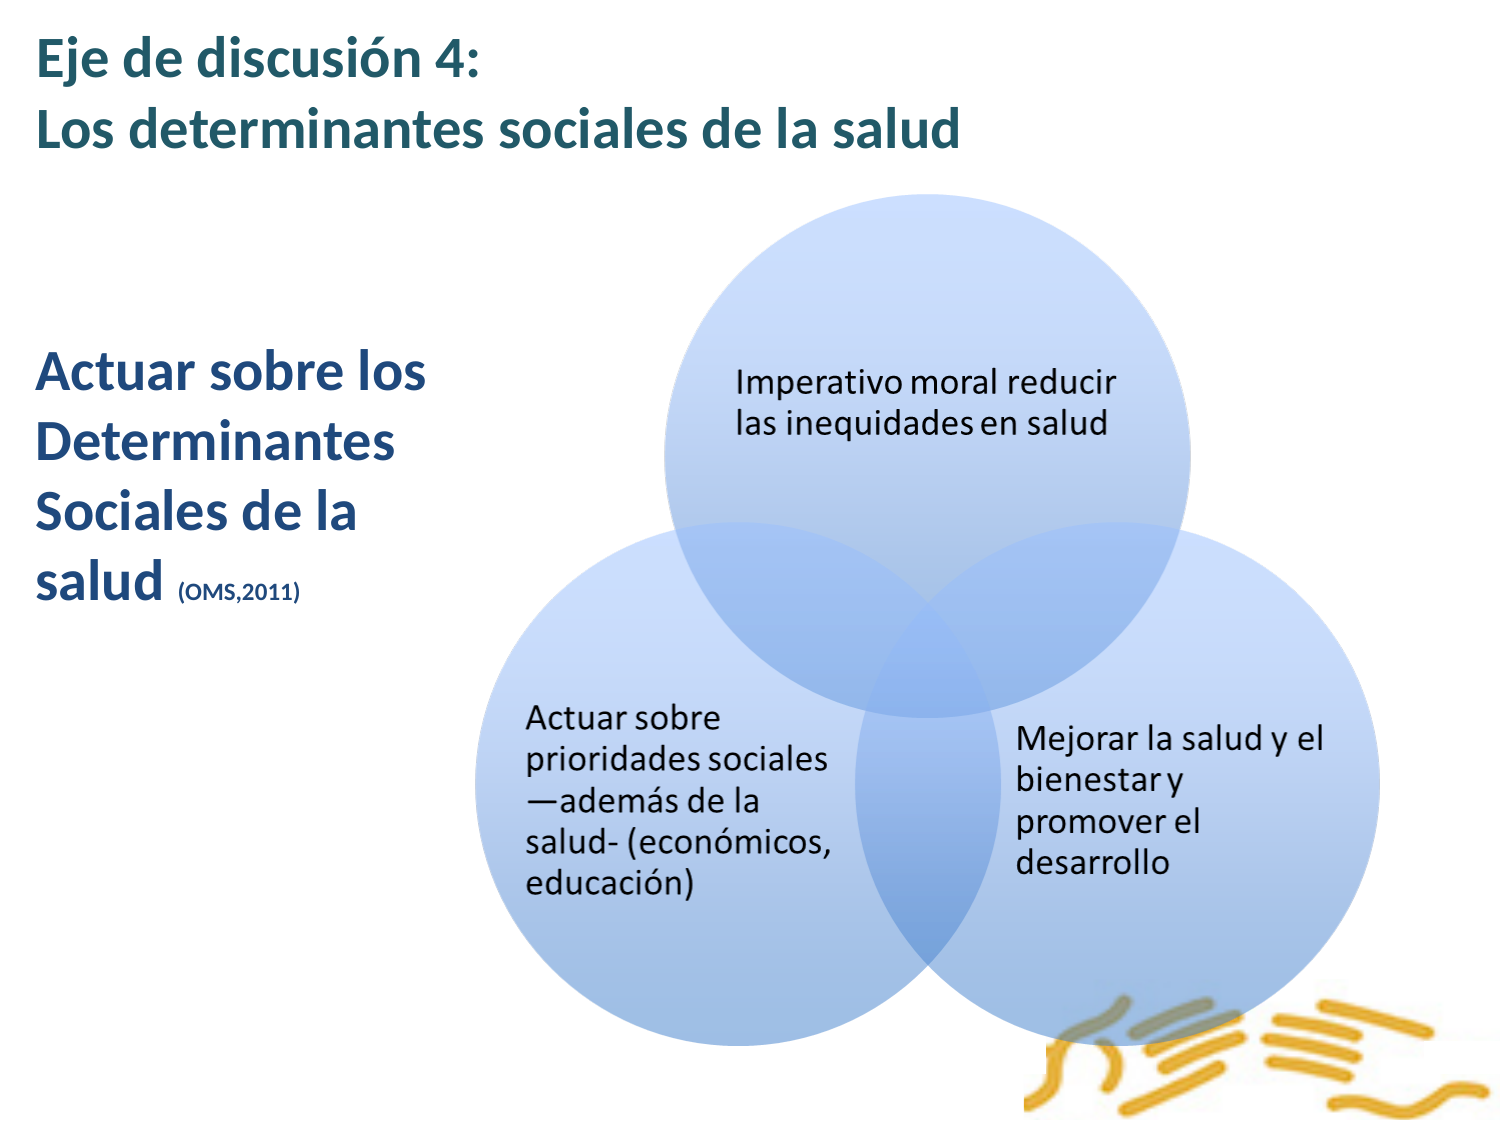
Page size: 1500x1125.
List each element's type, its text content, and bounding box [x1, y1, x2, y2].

picture [322, 182, 1500, 1120]
title Eje de discusión 4: Los determinantes sociales de la salud [36, 14, 1398, 165]
text_box Actuar sobre los Determinantes Sociales de la salud (OMS,2011) [28, 324, 322, 620]
